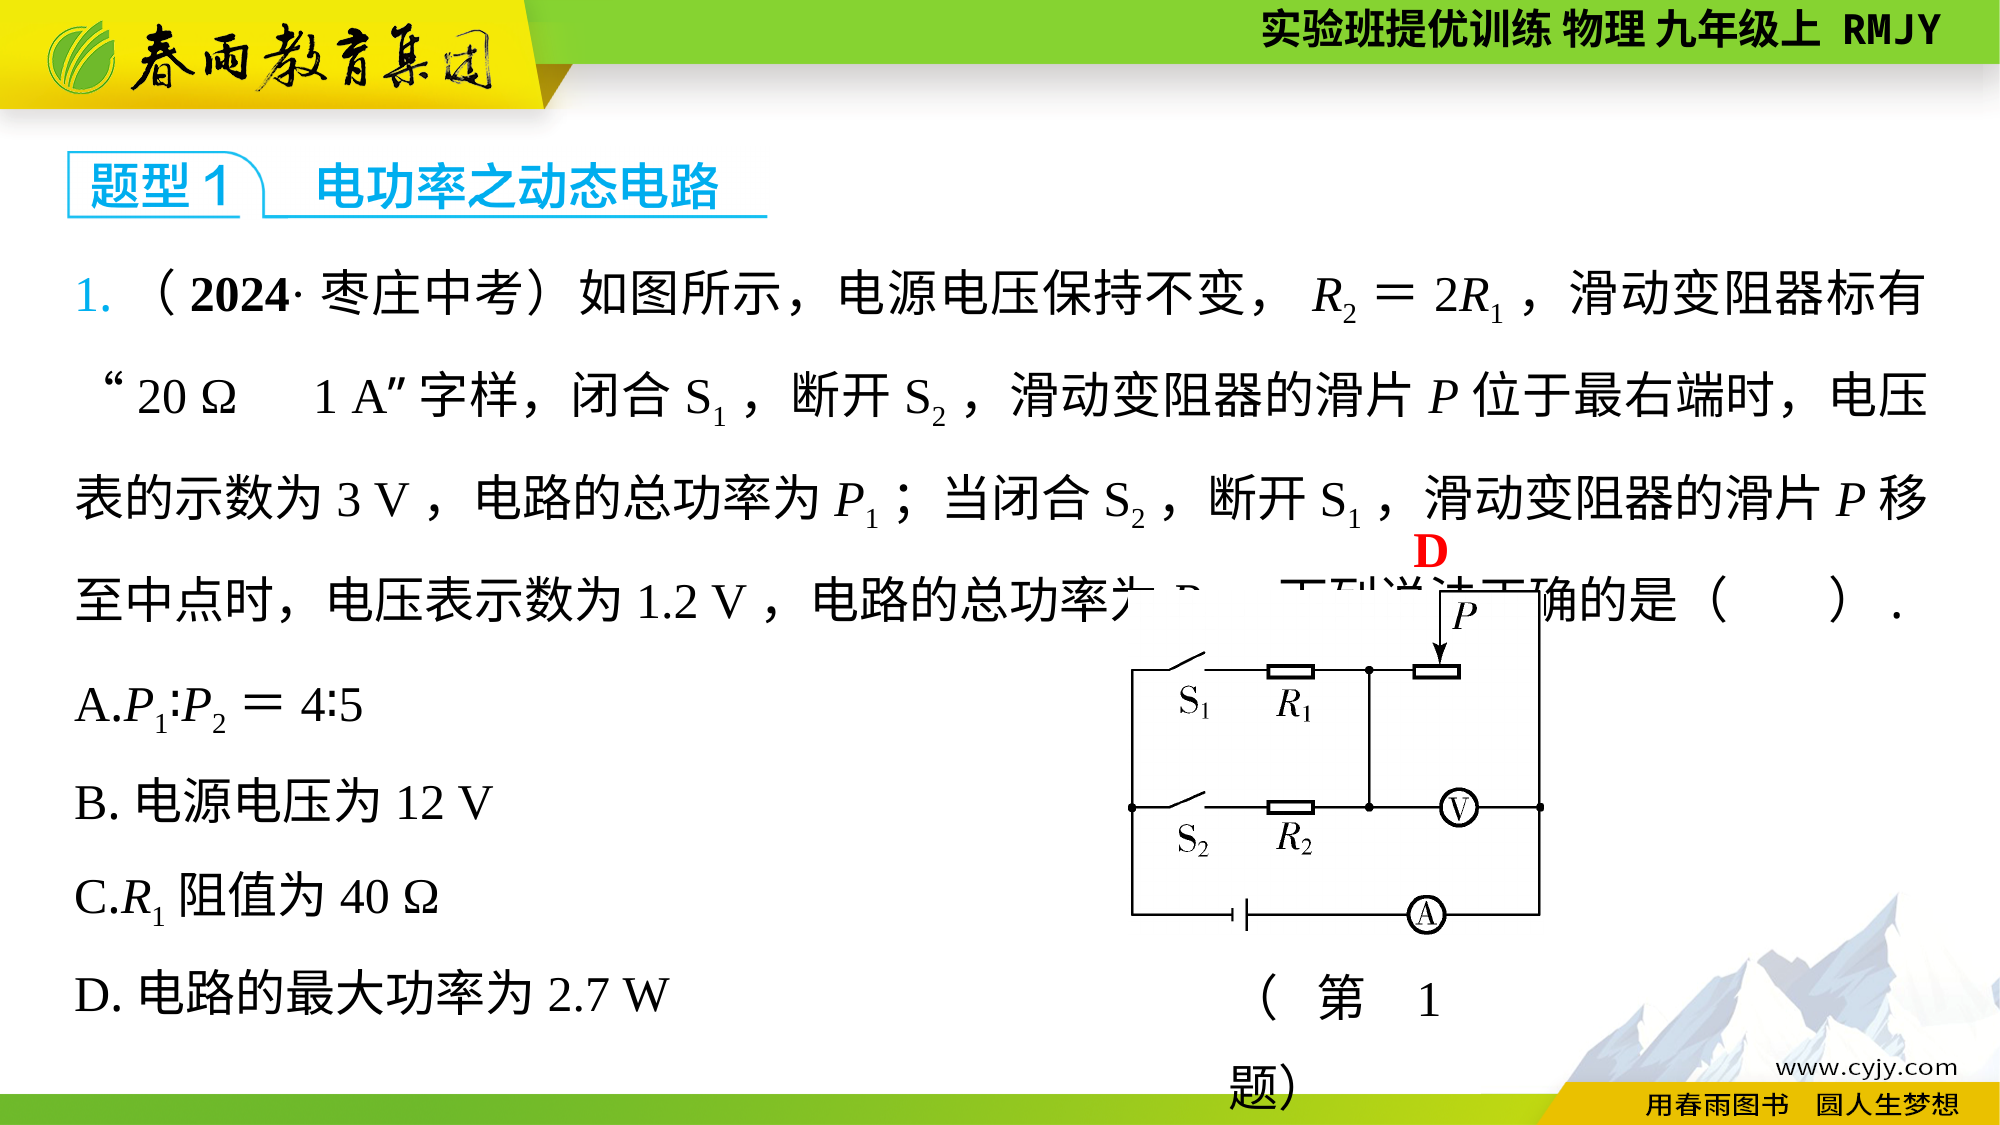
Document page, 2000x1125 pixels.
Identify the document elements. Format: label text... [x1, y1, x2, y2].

text_box D [1398, 510, 1465, 586]
list 1.（2024·枣庄中考）如图所示，电源电压保持不变，R2＝2R1，滑动变阻器标有“20 Ω 1 A”字样，闭合S1，断开S2，滑动变阻器的滑片P位于最右端时，电压表的示数为3 V，电路的总功率为P1；当闭合S2，断开S1，滑动变阻器的滑片P移至中点时，电压表示数为1.2 V，电路的总功率为P2，下列说法正确的是（ ）. A.P1∶P2＝4∶5 B.电源电压为12 V C.R1阻值为40 Ω D.电路的最大功率为2.7 W [59, 219, 1944, 951]
picture [0, 0, 2000, 1125]
text_box （第1题） [1213, 944, 1469, 1034]
